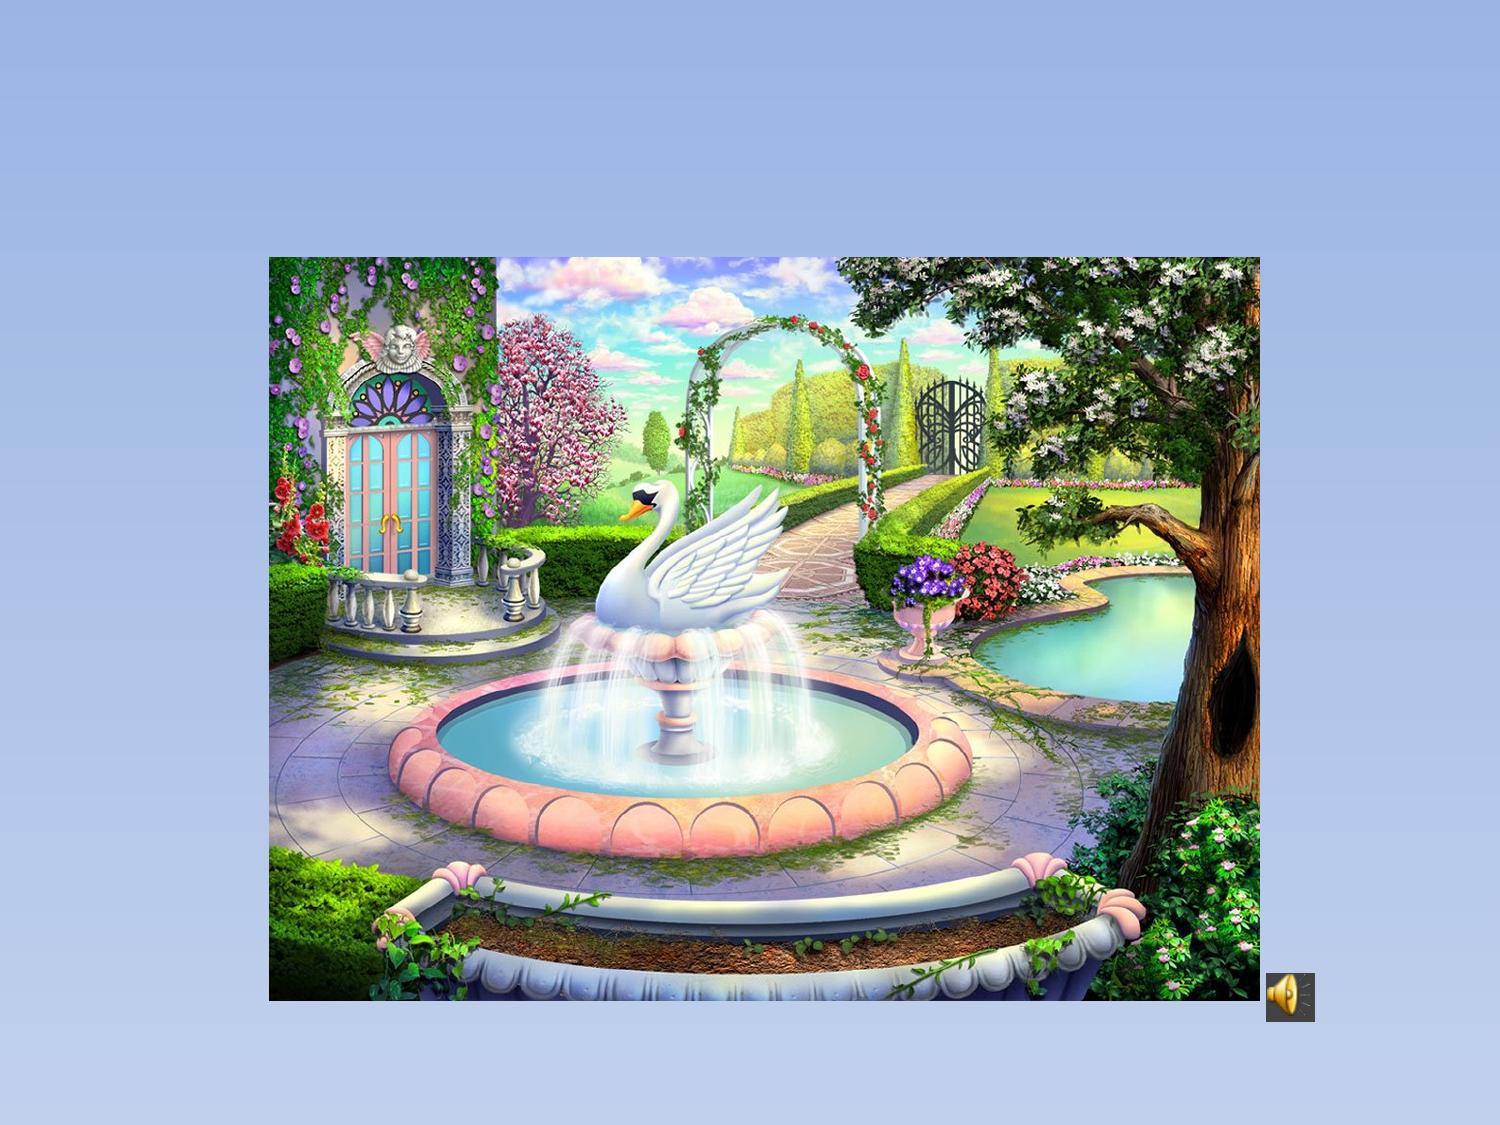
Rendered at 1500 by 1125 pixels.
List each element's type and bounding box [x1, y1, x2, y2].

list [269, 257, 1260, 1001]
picture [1265, 972, 1316, 1023]
